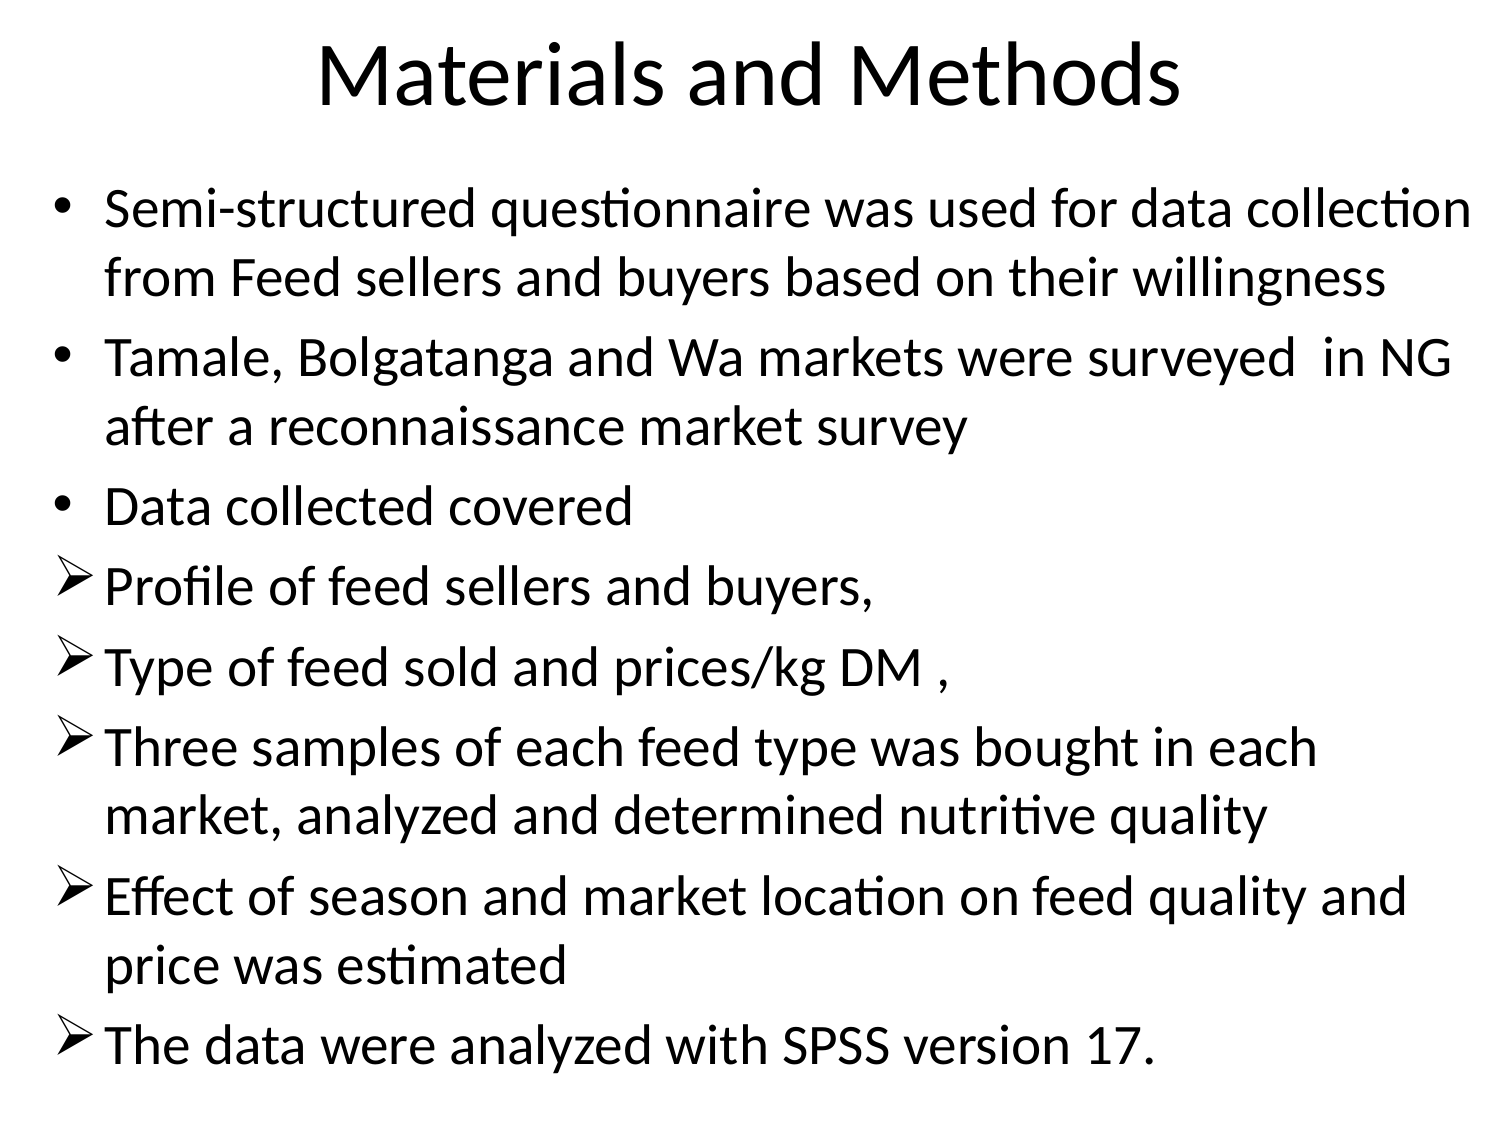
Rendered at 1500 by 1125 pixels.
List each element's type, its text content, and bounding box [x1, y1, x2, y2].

list Semi-structured questionnaire was used for data collection from Feed sellers and buyers based on their willingness Tamale, Bolgatanga and Wa markets were surveyed in NG after a reconnaissance market survey Data collected covered Profile of feed sellers and buyers, Type of feed sold and prices/kg DM , Three samples of each feed type was bought in each market, analyzed and determined nutritive quality Effect of season and market location on feed quality and price was estimated The data were analyzed with SPSS version 17. [37, 162, 1500, 1100]
title Materials and Methods [75, 0, 1425, 138]
